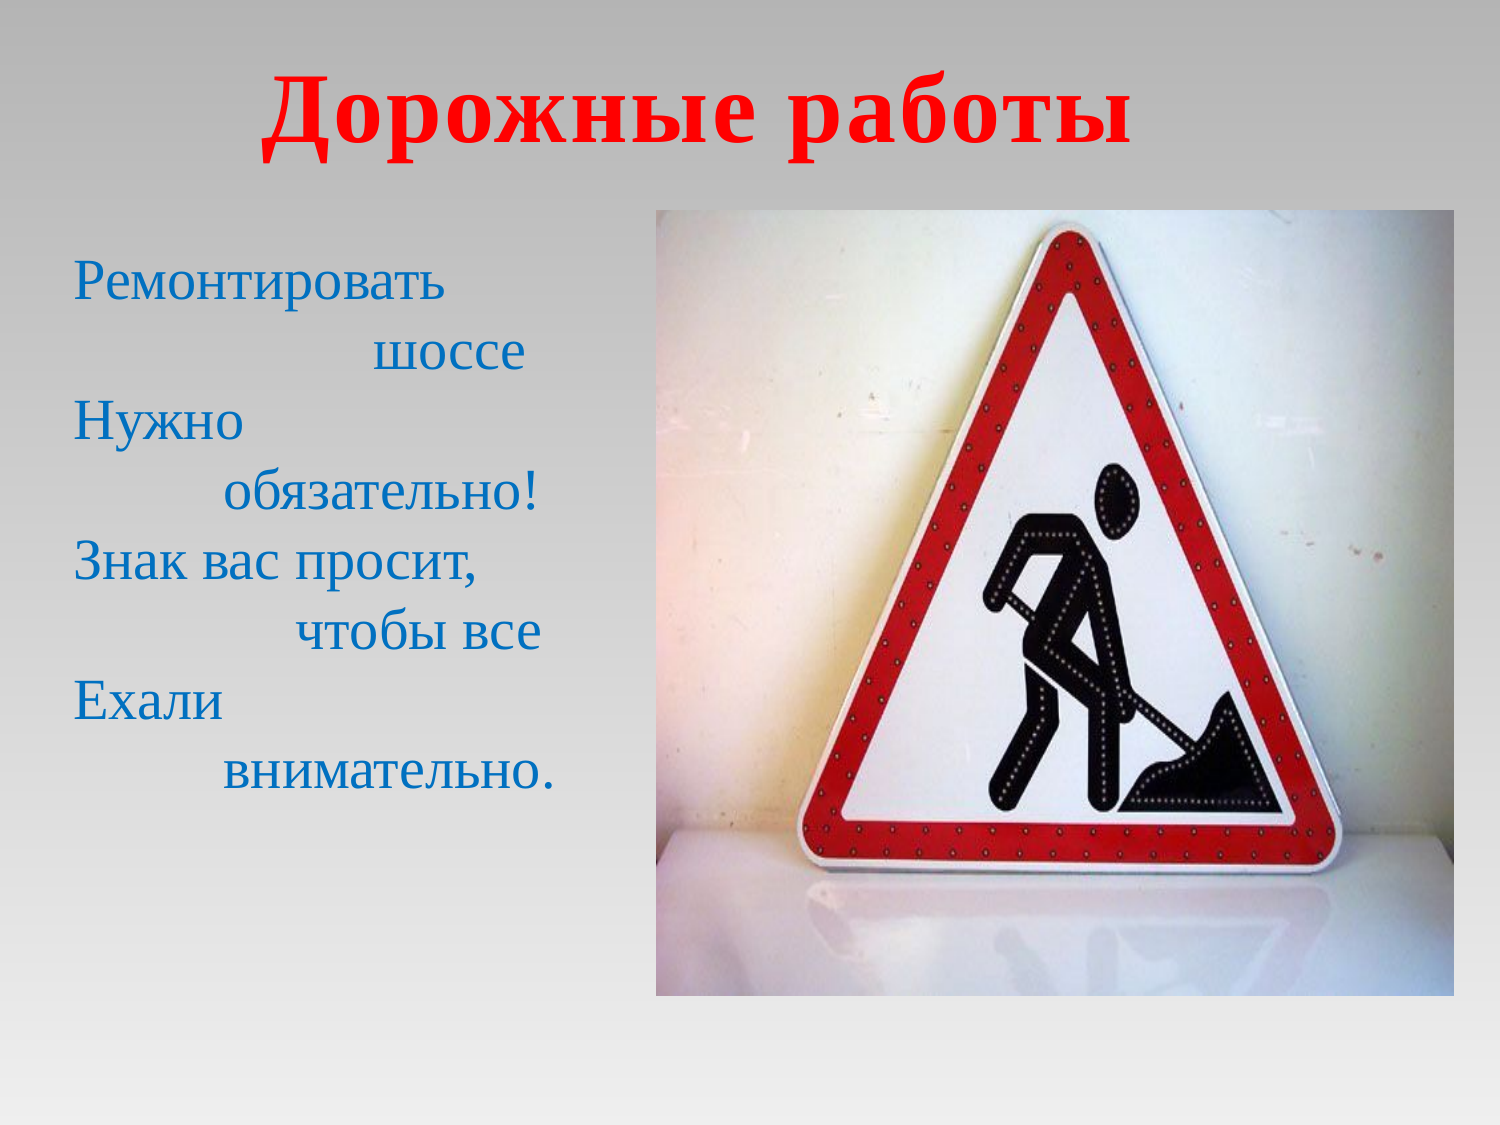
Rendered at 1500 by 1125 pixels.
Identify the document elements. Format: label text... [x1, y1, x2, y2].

text_box Дорожные работы [240, 35, 1156, 171]
list Ремонтировать шоссе Нужно обязательно! Знак вас просит, чтобы все Ехали внимательно. [58, 234, 575, 1036]
picture [655, 210, 1454, 997]
